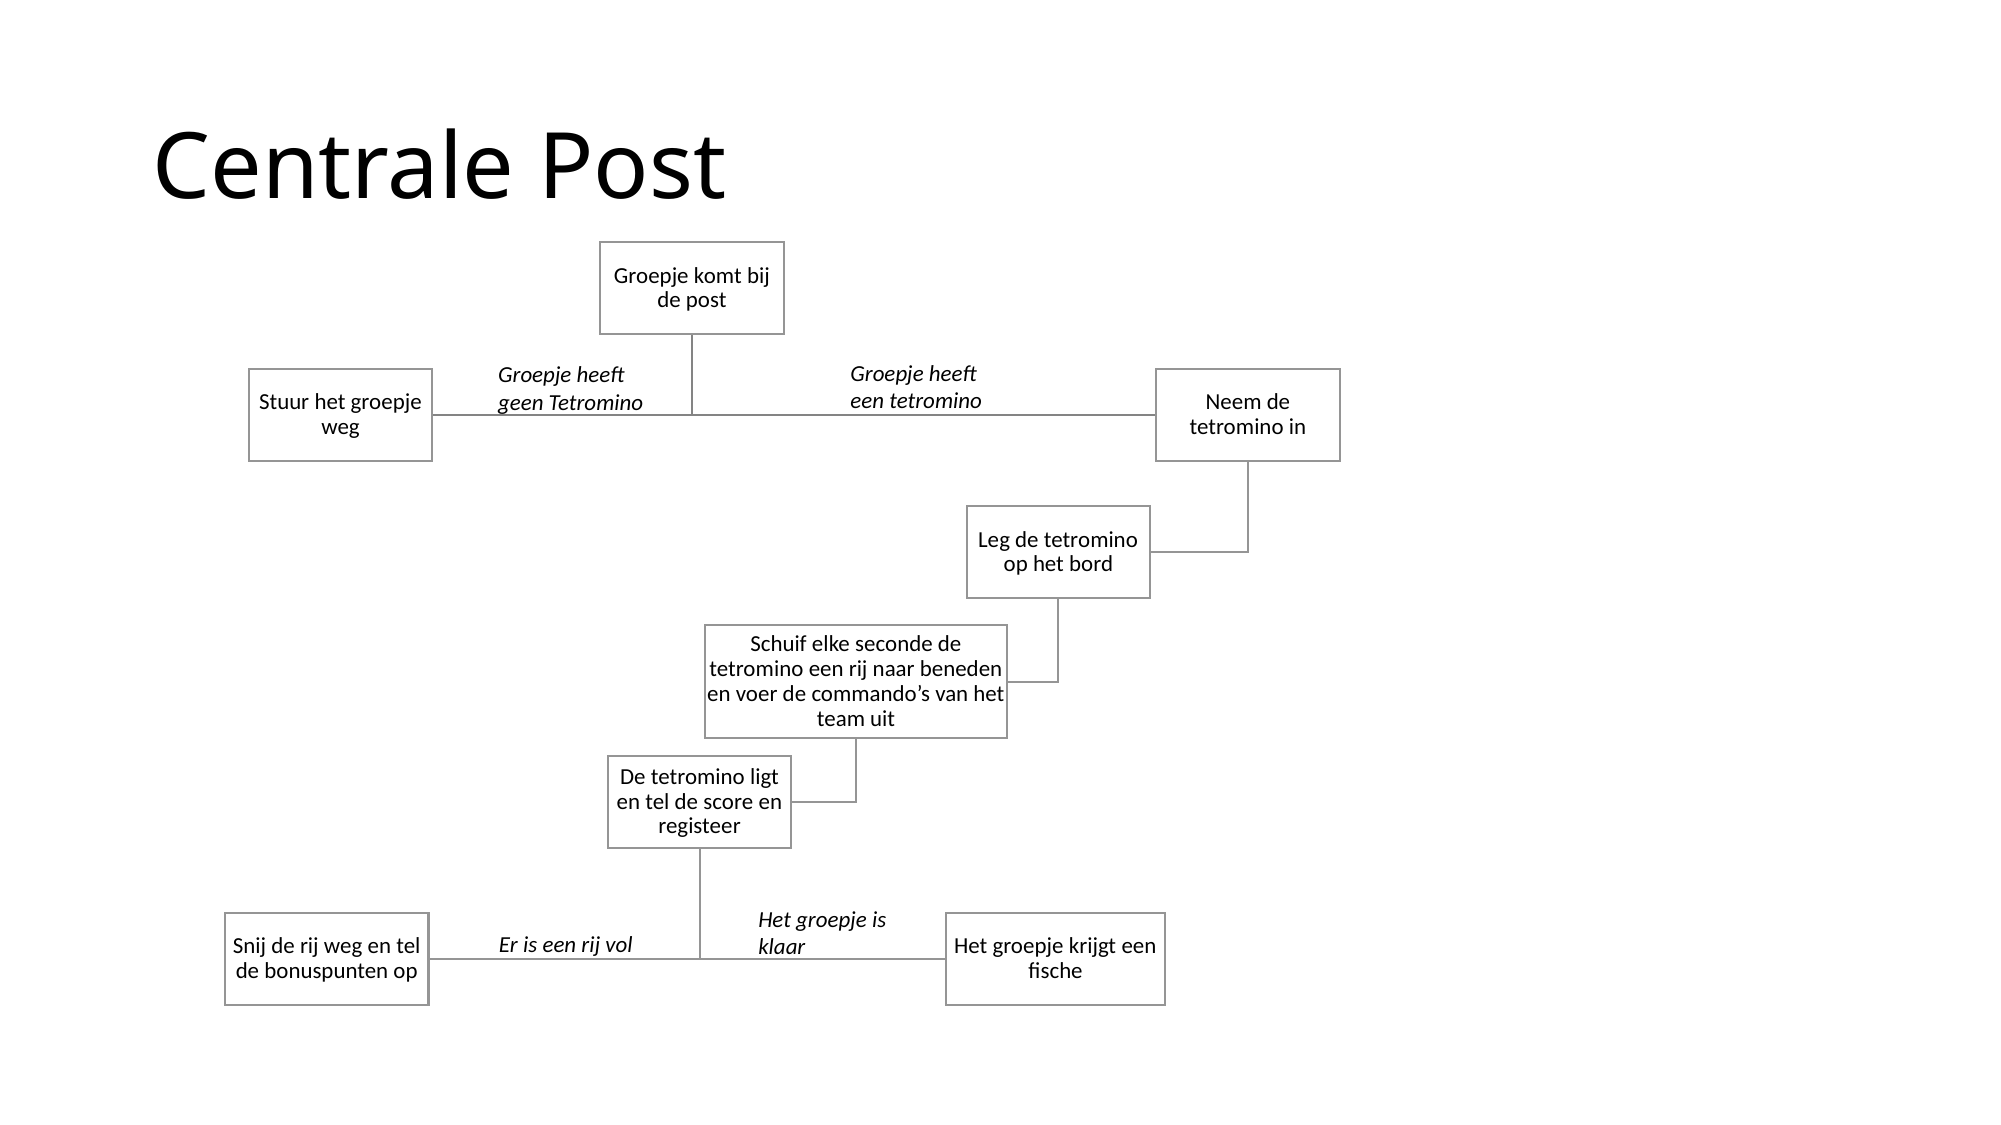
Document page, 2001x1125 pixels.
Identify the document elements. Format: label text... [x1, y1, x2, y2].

title Centrale Post [137, 59, 1863, 241]
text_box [108, 241, 1946, 1007]
